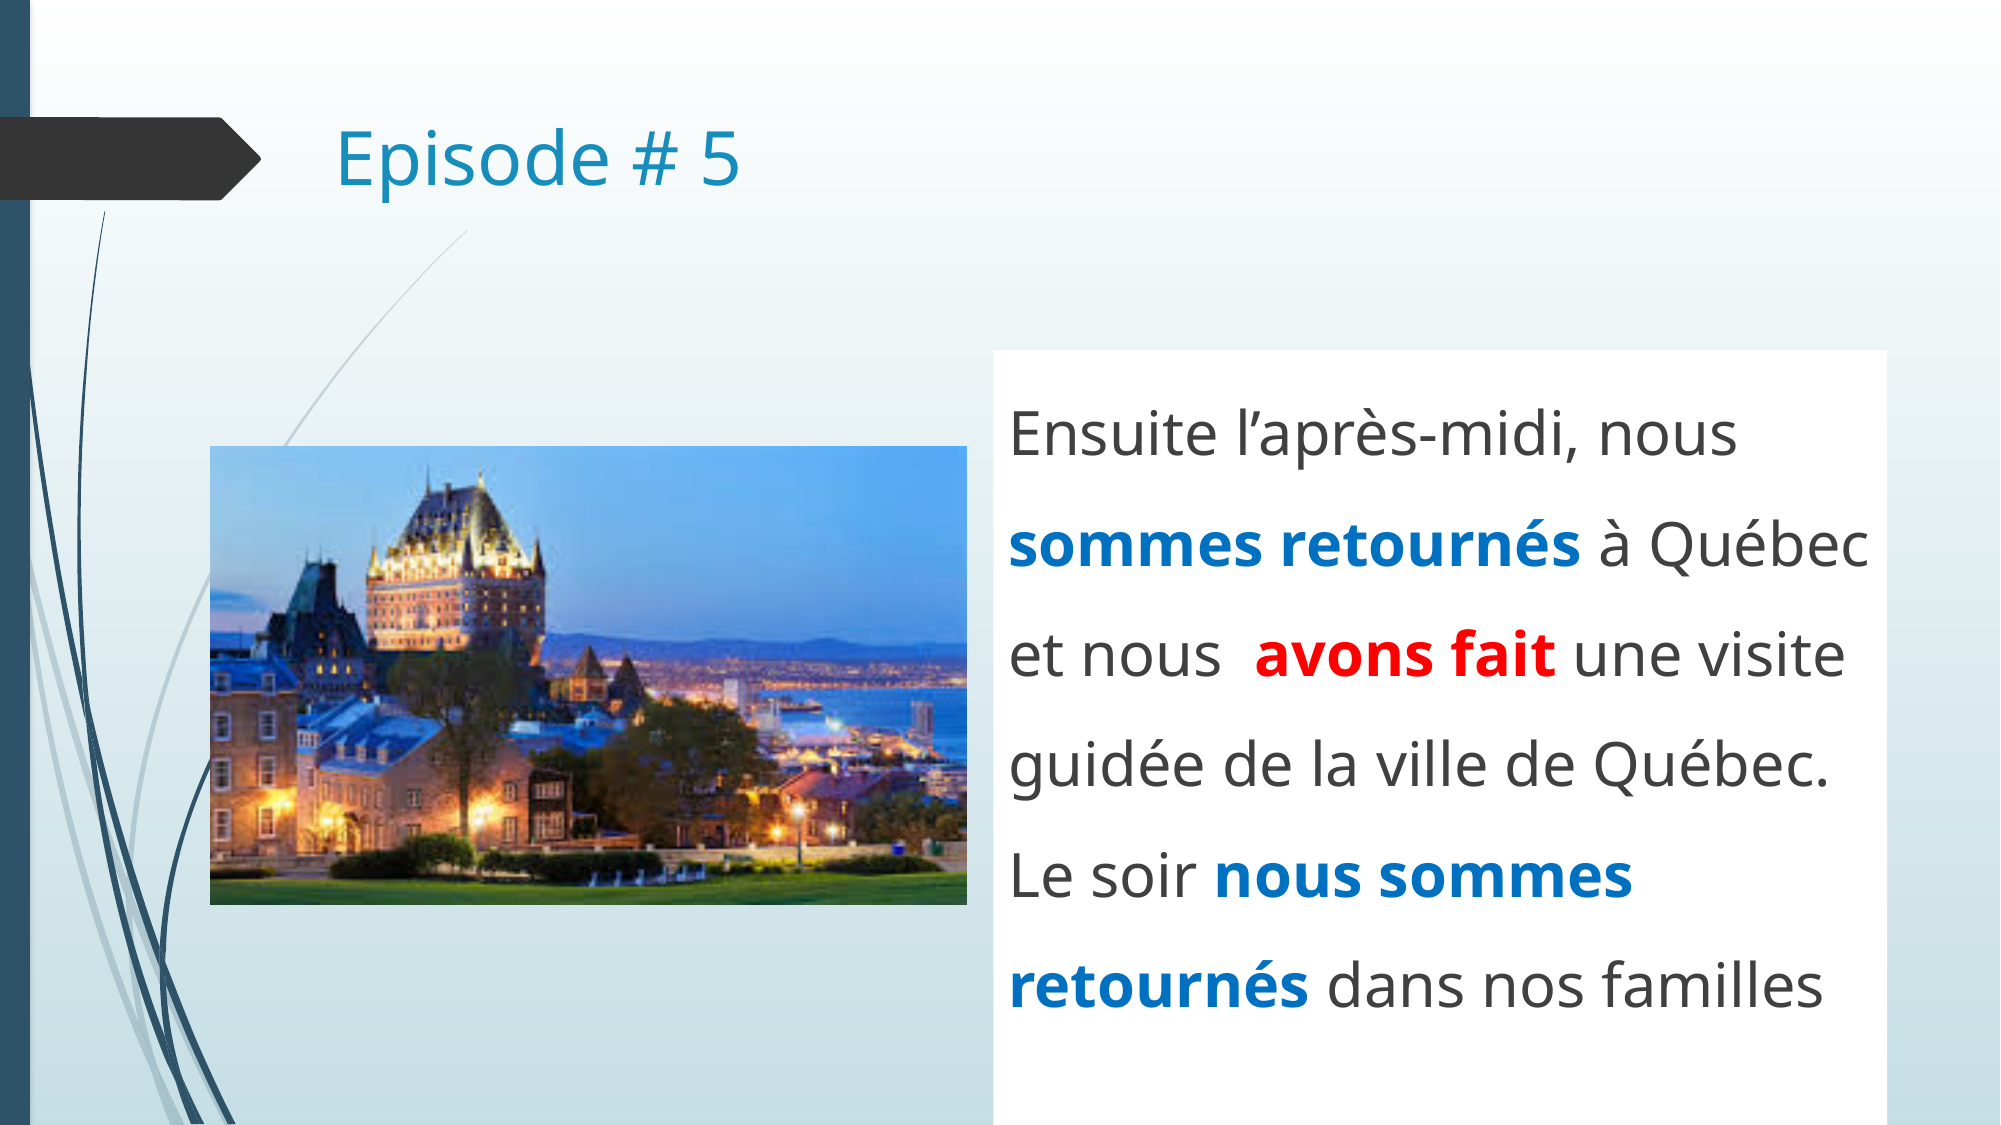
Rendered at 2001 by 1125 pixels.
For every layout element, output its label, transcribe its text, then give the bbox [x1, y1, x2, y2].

picture [209, 446, 967, 906]
list Ensuite l’après-midi, nous sommes retournés à Québec et nous avons fait une visite guidée de la ville de Québec. Le soir nous sommes retournés dans nos familles [993, 350, 1888, 1125]
title Episode # 5 [319, 102, 1888, 313]
